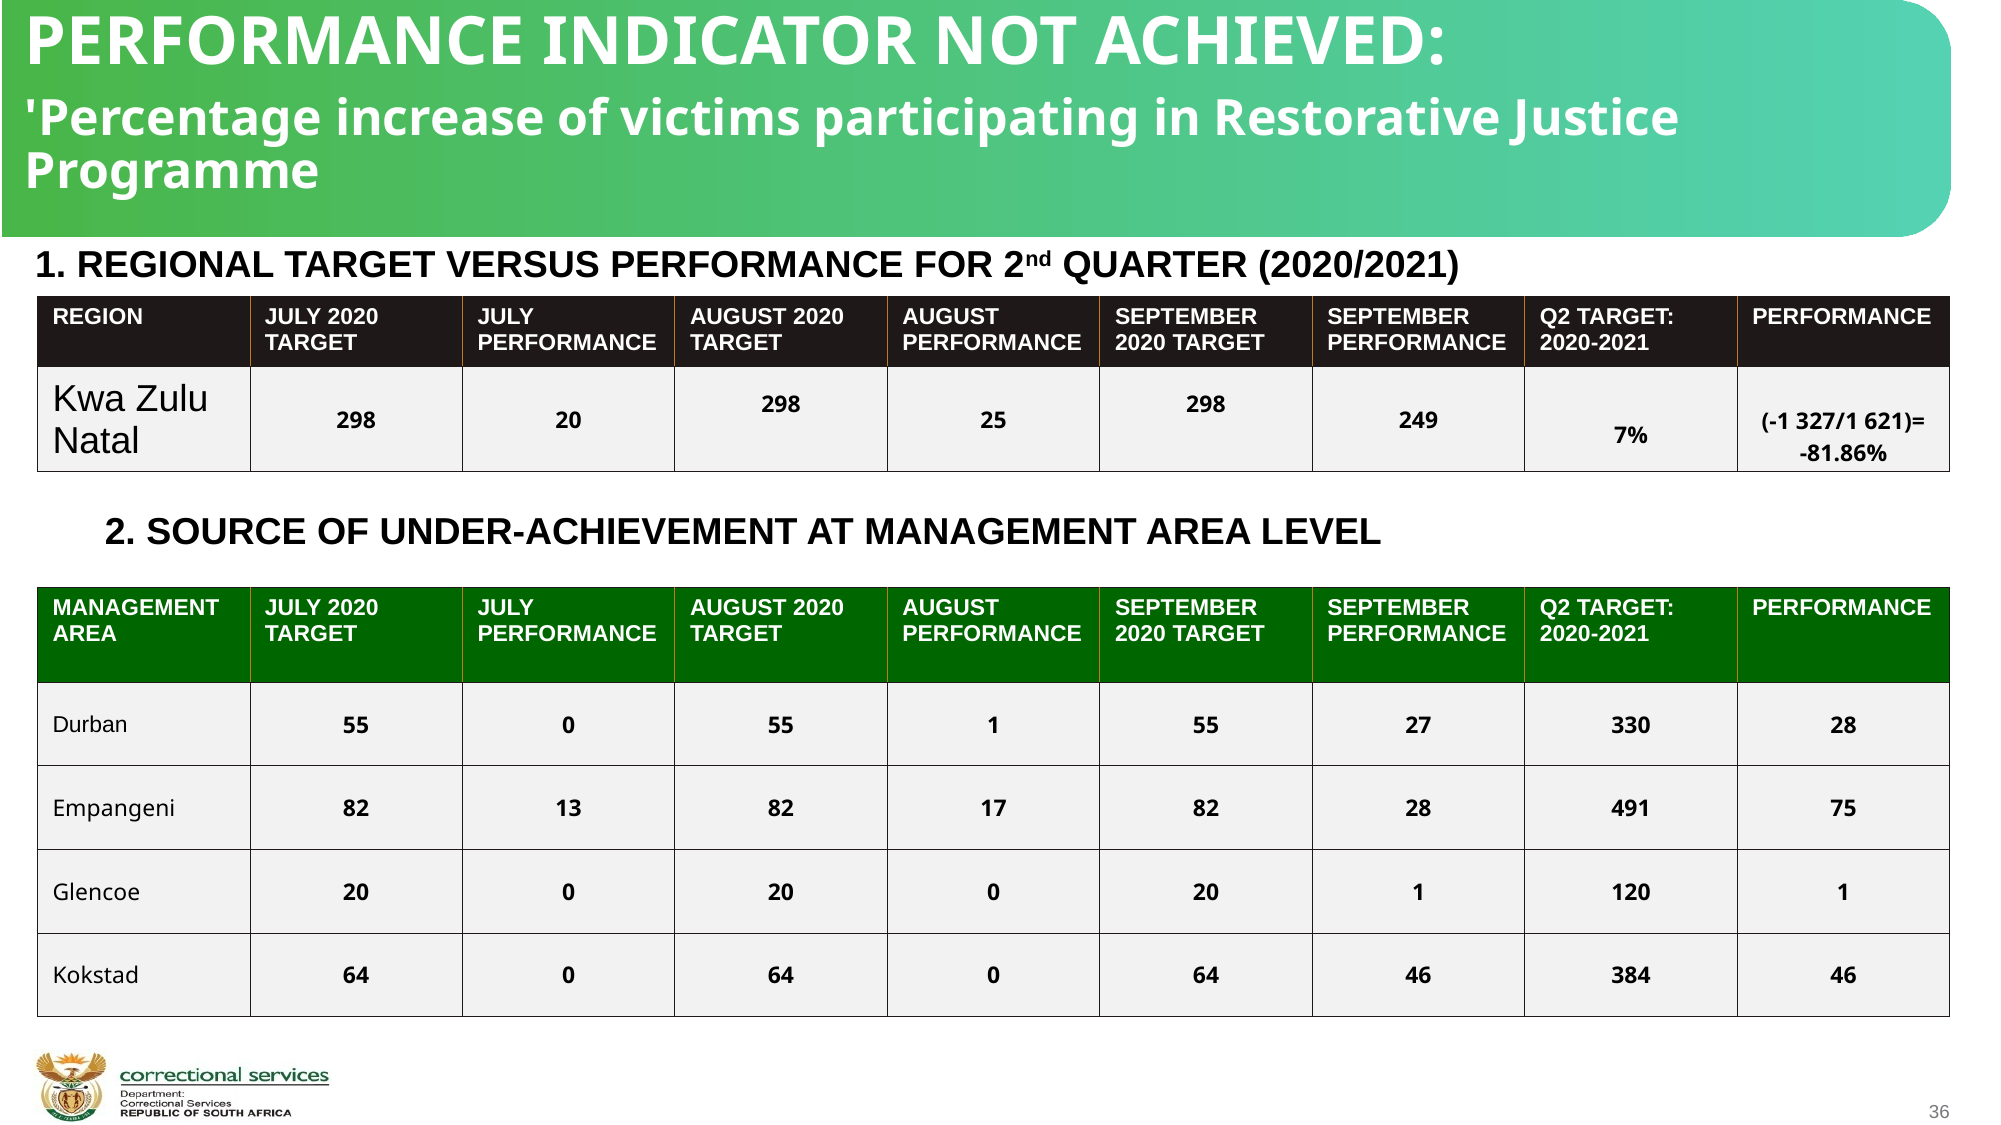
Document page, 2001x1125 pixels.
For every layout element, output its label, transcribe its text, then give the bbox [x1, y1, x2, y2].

table_cell 0 [463, 683, 674, 765]
table_cell 28 [1313, 766, 1524, 849]
table_cell 64 [1100, 934, 1312, 1016]
table_cell 7% [1525, 367, 1737, 471]
table_cell 46 [1313, 934, 1524, 1016]
table_cell 25 [888, 367, 1099, 471]
table_cell Kwa Zulu Natal [38, 367, 250, 471]
table_cell 0 [463, 934, 674, 1016]
table_header MANAGEMENT AREA [38, 588, 250, 682]
table_cell 298 [1100, 367, 1312, 471]
table_header PERFORMANCE [1738, 297, 1949, 366]
table_cell 330 [1525, 683, 1737, 765]
table_header REGION [38, 297, 250, 366]
table_cell 82 [251, 766, 462, 849]
table_cell 491 [1525, 766, 1737, 849]
table_cell 13 [463, 766, 674, 849]
table_cell 0 [463, 850, 674, 933]
table_cell 1 [1313, 850, 1524, 933]
table_cell 55 [1100, 683, 1312, 765]
table_cell 298 [675, 367, 887, 471]
table_header AUGUST 2020 TARGET [675, 588, 887, 682]
table_header Q2 TARGET: 2020-2021 [1525, 297, 1737, 366]
table_cell 82 [1100, 766, 1312, 849]
table_cell Kokstad [38, 934, 250, 1016]
table_cell 20 [1100, 850, 1312, 933]
table_header JULY PERFORMANCE [463, 297, 674, 366]
table_cell 28 [1738, 683, 1949, 765]
table_cell 20 [463, 367, 674, 471]
text_box [2, 0, 1951, 237]
table_cell 298 [251, 367, 462, 471]
table_header AUGUST PERFORMANCE [888, 297, 1099, 366]
table_cell 249 [1313, 367, 1524, 471]
text_box 1. REGIONAL TARGET VERSUS PERFORMANCE FOR 2nd QUARTER (2020/2021) [20, 232, 1486, 293]
table_cell 82 [675, 766, 887, 849]
table_cell 17 [888, 766, 1099, 849]
table_cell 1 [888, 683, 1099, 765]
table_header JULY PERFORMANCE [463, 588, 674, 682]
table_header PERFORMANCE [1738, 588, 1949, 682]
table_header AUGUST PERFORMANCE [888, 588, 1099, 682]
table_header SEPTEMBER 2020 TARGET [1100, 588, 1312, 682]
table_cell 0 [888, 934, 1099, 1016]
table_cell 20 [675, 850, 887, 933]
table_header AUGUST 2020 TARGET [675, 297, 887, 366]
table_cell 64 [251, 934, 462, 1016]
table_cell 27 [1313, 683, 1524, 765]
table_header JULY 2020 TARGET [251, 297, 462, 366]
table_header SEPTEMBER PERFORMANCE [1313, 588, 1524, 682]
table_cell 55 [251, 683, 462, 765]
table_cell Glencoe [38, 850, 250, 933]
picture [33, 1049, 332, 1123]
table_cell (-1 327/1 621)= -81.86% [1738, 367, 1949, 471]
table_cell 75 [1738, 766, 1949, 849]
table_cell 55 [675, 683, 887, 765]
text_box PERFORMANCE INDICATOR NOT ACHIEVED: 'Percentage increase of victims participating in Restorative Justice Programme [10, 0, 1808, 86]
table_cell 384 [1525, 934, 1737, 1016]
table_header SEPTEMBER PERFORMANCE [1313, 297, 1524, 366]
table_header JULY 2020 TARGET [251, 588, 462, 682]
table_cell 46 [1738, 934, 1949, 1016]
table_cell 20 [251, 850, 462, 933]
table_cell Empangeni [38, 766, 250, 849]
table_cell 120 [1525, 850, 1737, 933]
table_cell 1 [1738, 850, 1949, 933]
table_cell 0 [888, 850, 1099, 933]
table_header Q2 TARGET: 2020-2021 [1525, 588, 1737, 682]
text_box 2. SOURCE OF UNDER-ACHIEVEMENT AT MANAGEMENT AREA LEVEL [37, 499, 1500, 560]
table_cell Durban [38, 683, 250, 765]
table_header SEPTEMBER 2020 TARGET [1100, 297, 1312, 366]
table_cell 64 [675, 934, 887, 1016]
